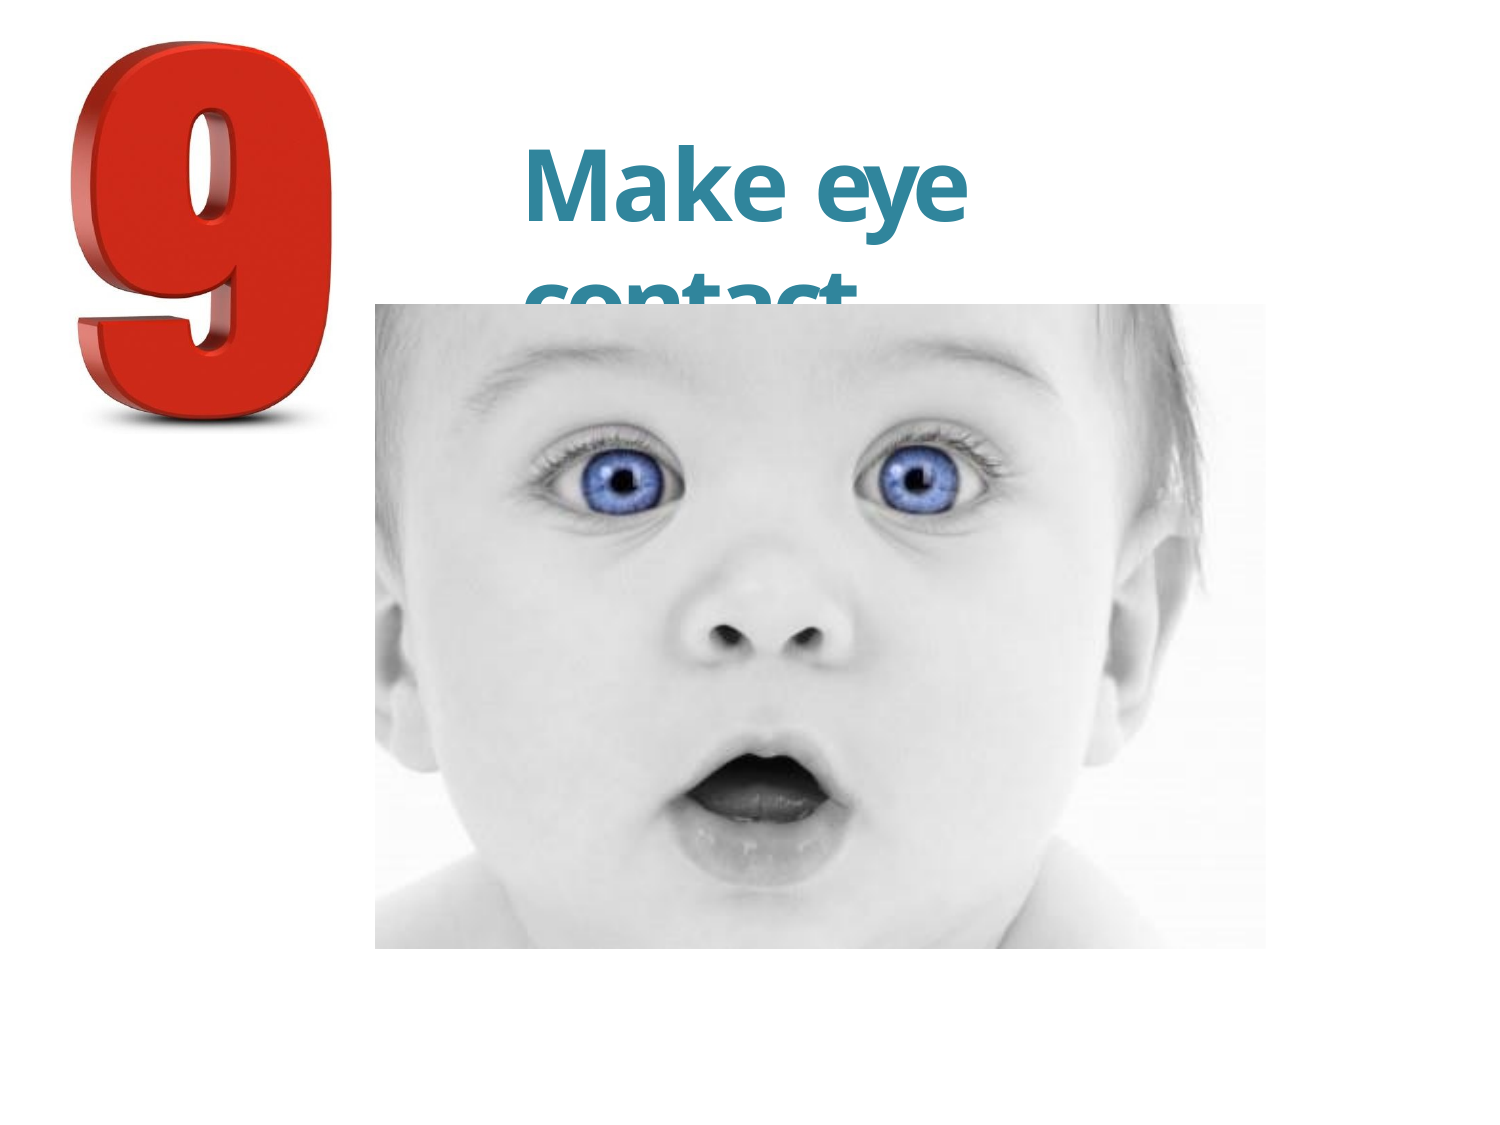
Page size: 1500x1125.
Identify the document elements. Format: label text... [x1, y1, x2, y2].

title Make eye contact [518, 118, 1254, 304]
text_box [68, 35, 337, 434]
text_box [375, 304, 1266, 949]
